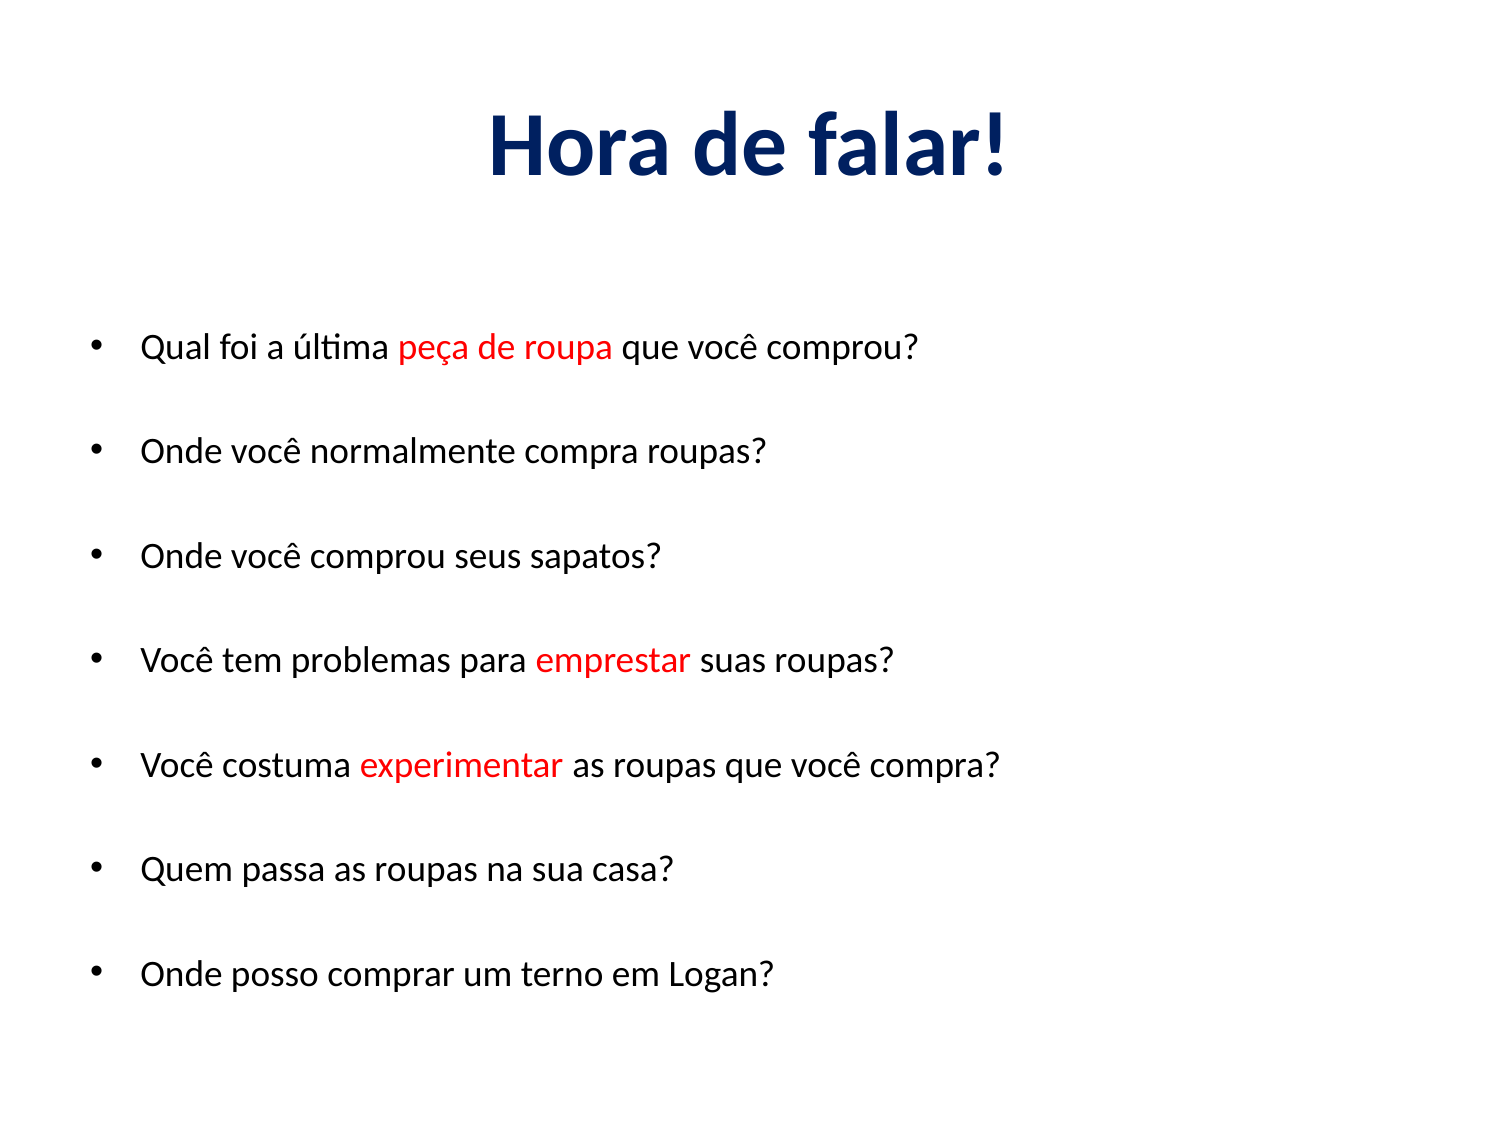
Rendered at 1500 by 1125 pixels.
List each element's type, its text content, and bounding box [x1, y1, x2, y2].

title Hora de falar! [75, 45, 1425, 233]
list Qual foi a última peça de roupa que você comprou? Onde você normalmente compra roupas? Onde você comprou seus sapatos? Você tem problemas para emprestar suas roupas? Você costuma experimentar as roupas que você compra? Quem passa as roupas na sua casa? Onde posso comprar um terno em Logan? [75, 262, 1425, 1005]
